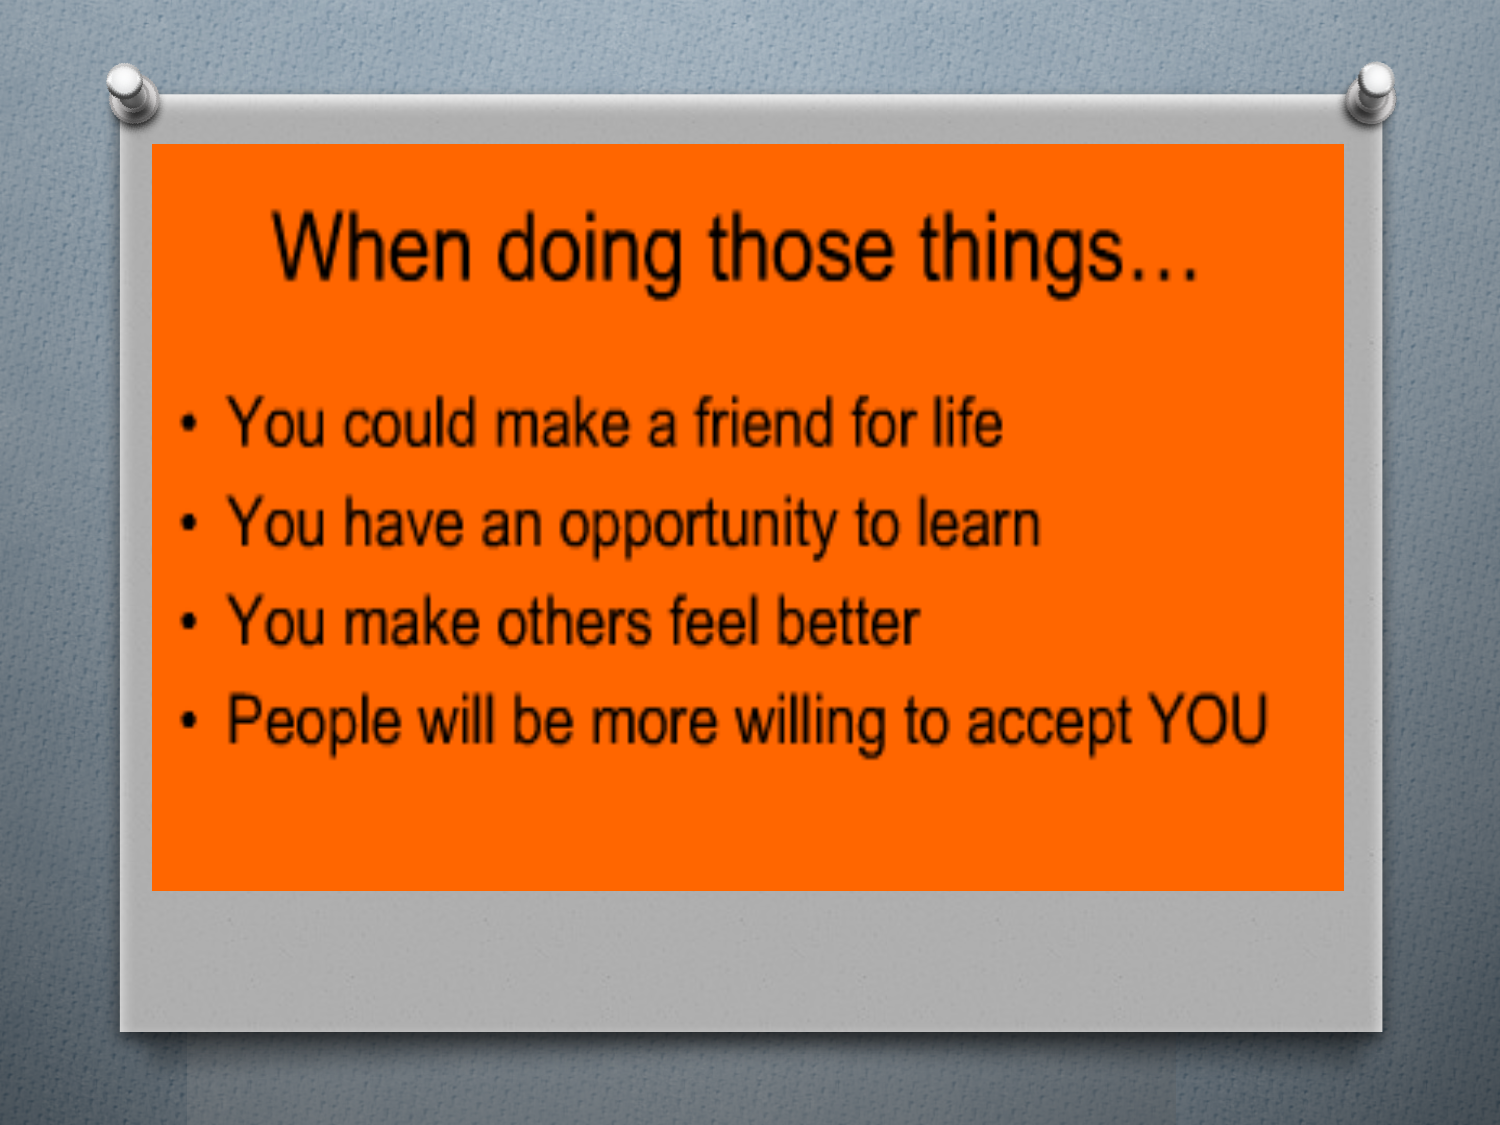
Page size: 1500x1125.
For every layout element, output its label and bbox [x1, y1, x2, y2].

picture [75, 29, 1344, 891]
picture [1317, 35, 1439, 156]
